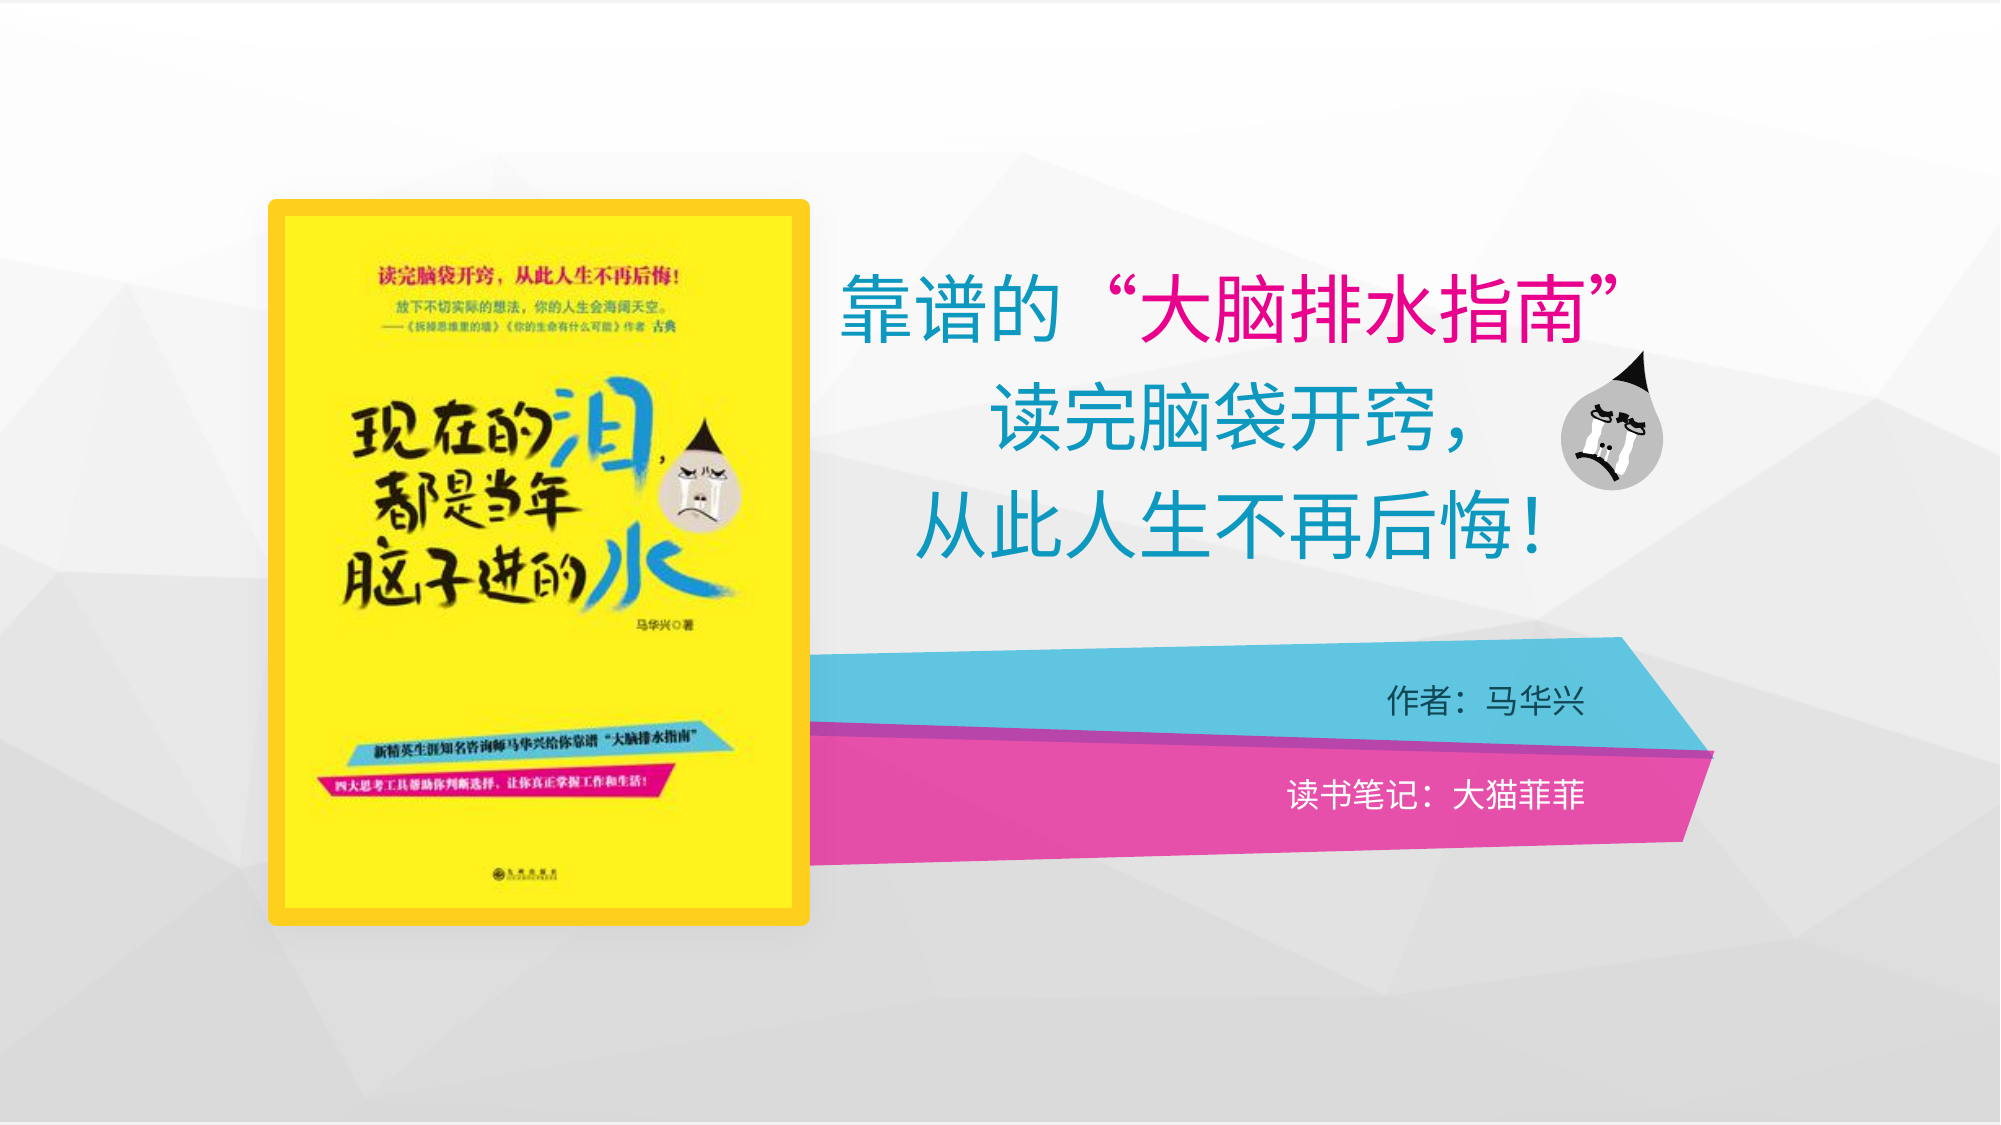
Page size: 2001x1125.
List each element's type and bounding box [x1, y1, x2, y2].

text_box [285, 216, 1715, 909]
picture [0, 3, 2000, 1122]
